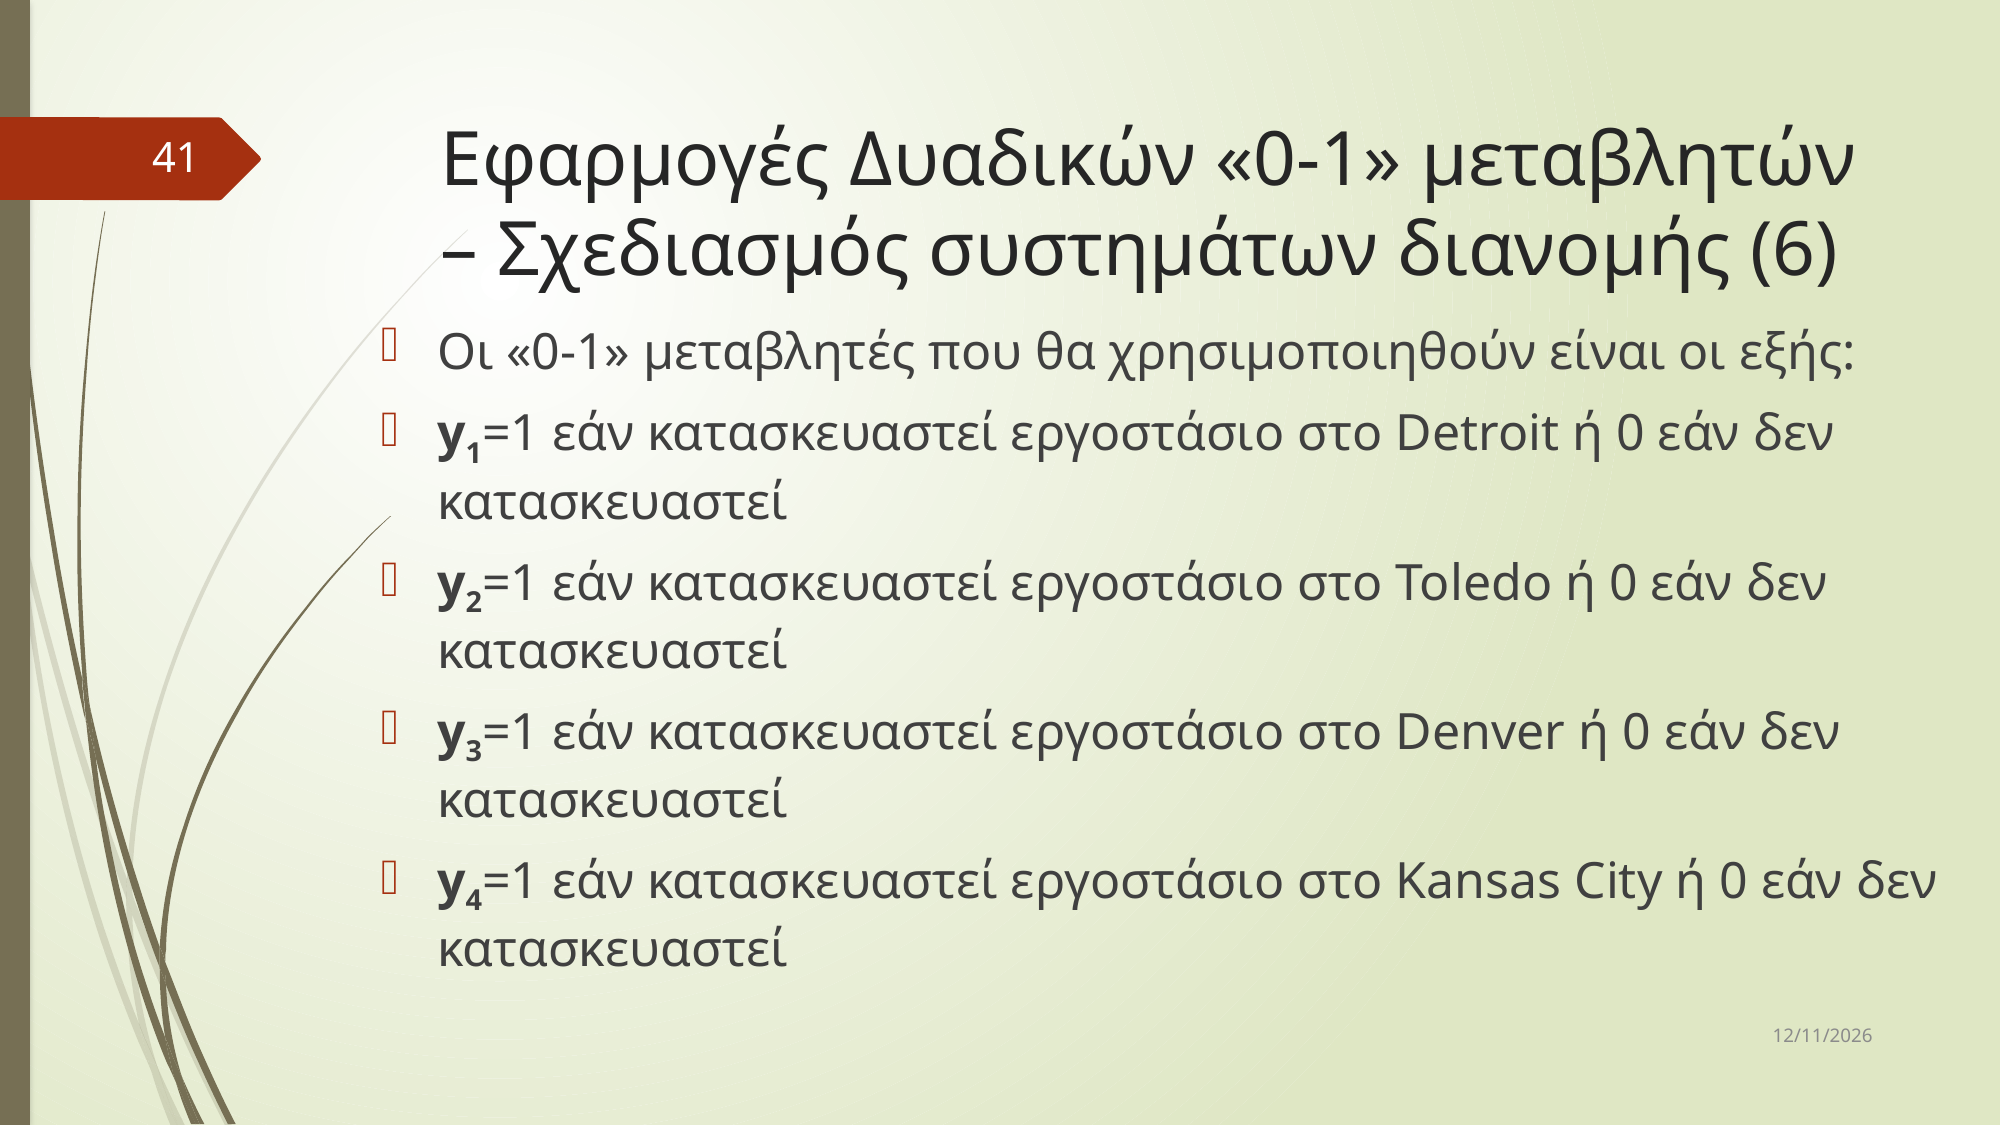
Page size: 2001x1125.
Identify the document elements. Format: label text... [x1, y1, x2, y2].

list Οι «0-1» μεταβλητές που θα χρησιμοποιηθούν είναι οι εξής: y1=1 εάν κατασκευαστεί εργοστάσιο στο Detroit ή 0 εάν δεν κατασκευαστεί y2=1 εάν κατασκευαστεί εργοστάσιο στο Toledo ή 0 εάν δεν κατασκευαστεί y3=1 εάν κατασκευαστεί εργοστάσιο στο Denver ή 0 εάν δεν κατασκευαστεί y4=1 εάν κατασκευαστεί εργοστάσιο στο Kansas City ή 0 εάν δεν κατασκευαστεί [365, 312, 2000, 1115]
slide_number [1699, 1005, 1888, 1067]
slide_number 41 [87, 129, 216, 190]
title Εφαρμογές Δυαδικών «0-1» μεταβλητών – Σχεδιασμός συστημάτων διανομής (6) [425, 102, 1888, 312]
